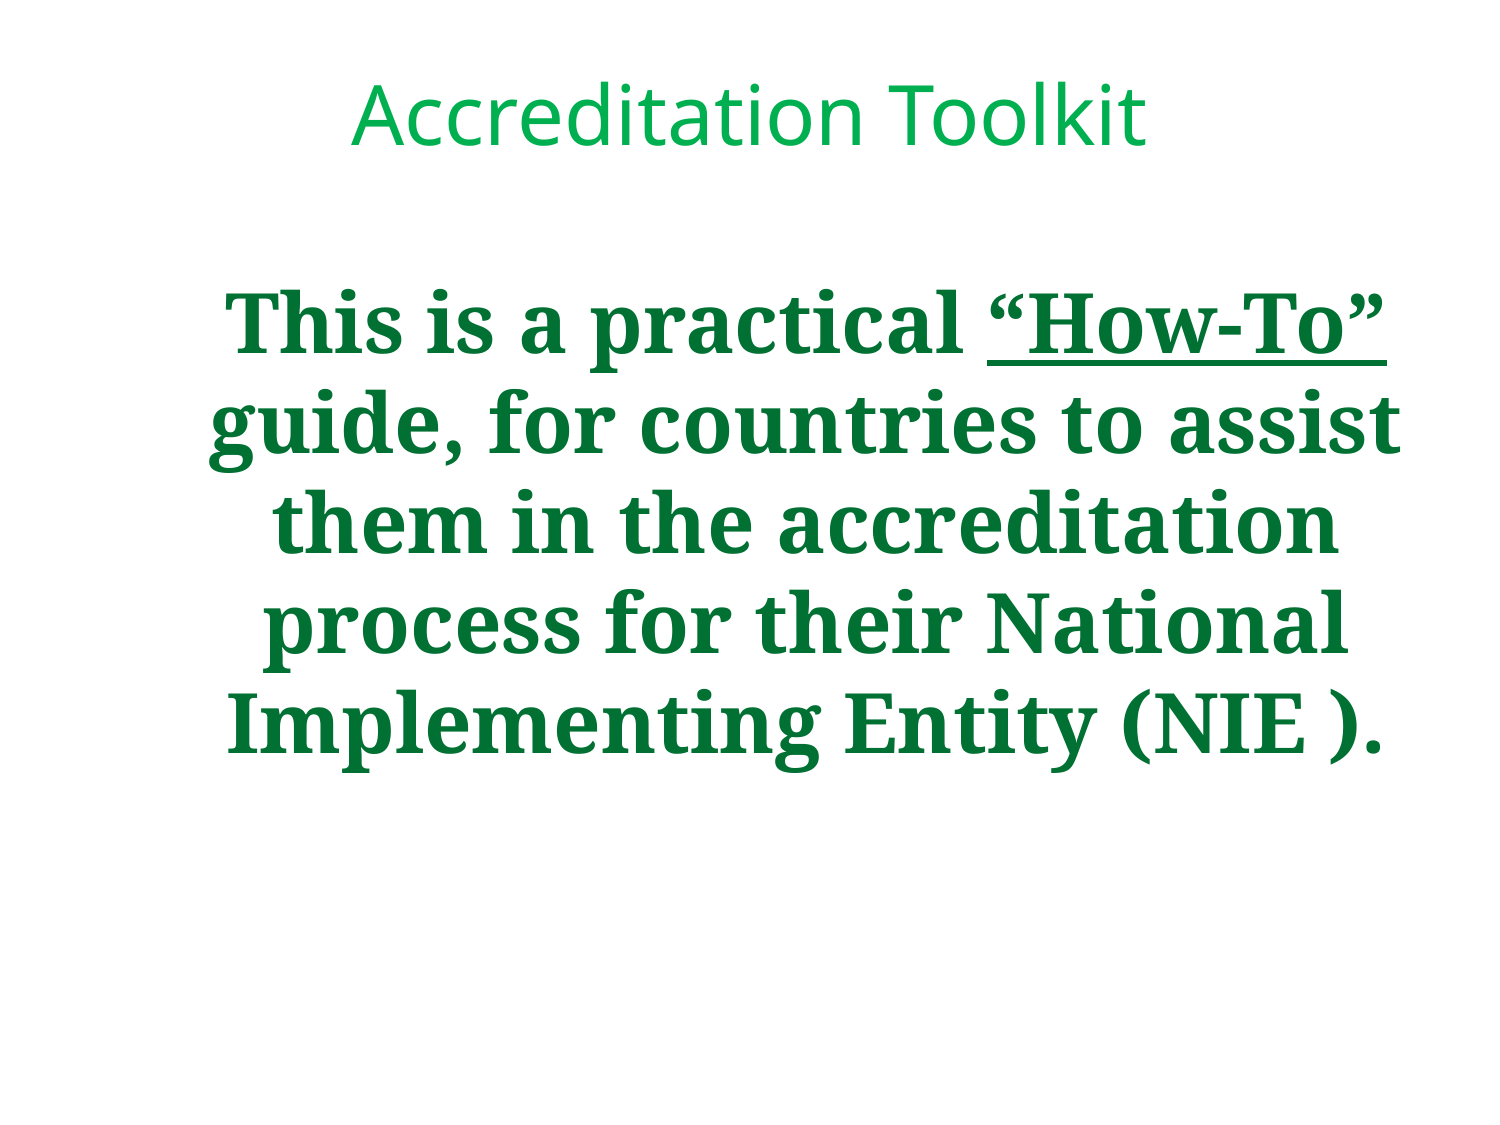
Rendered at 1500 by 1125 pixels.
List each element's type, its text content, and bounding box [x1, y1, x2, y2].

title Accreditation Toolkit [75, 0, 1425, 225]
list This is a practical “How-To” guide, for countries to assist them in the accreditation process for their National Implementing Entity (NIE ). [174, 262, 1438, 1088]
